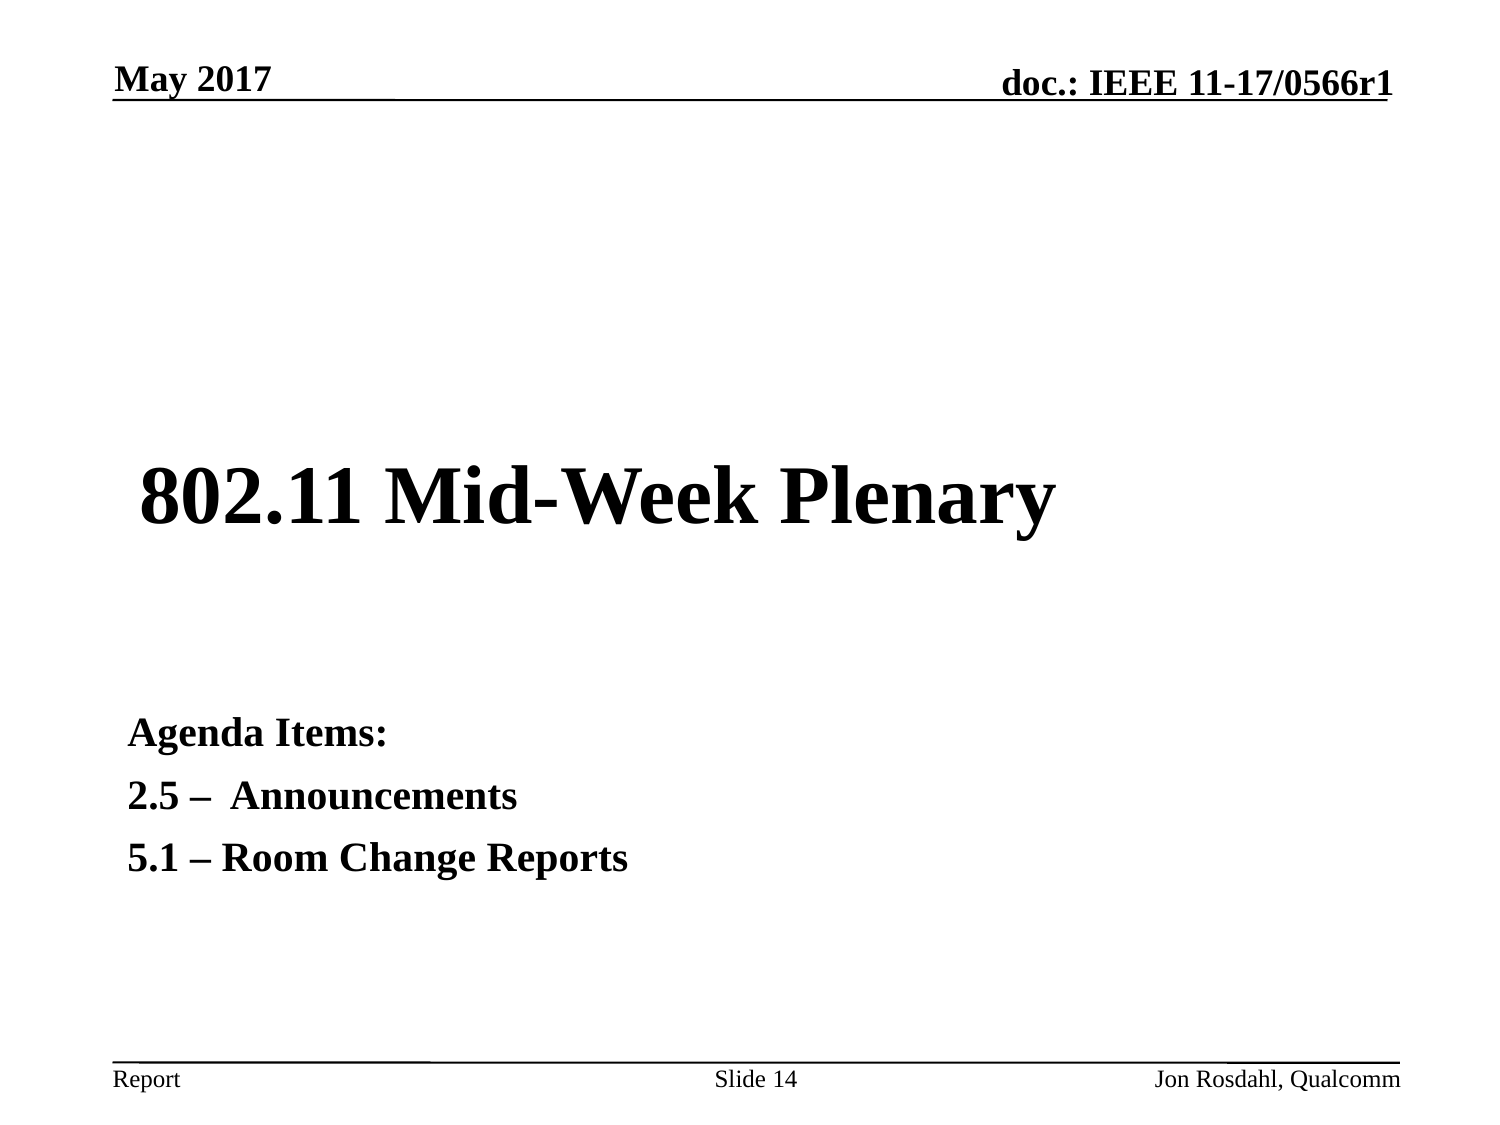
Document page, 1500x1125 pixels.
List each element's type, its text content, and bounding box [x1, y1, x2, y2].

list Agenda Items: 2.5 – Announcements 5.1 – Room Change Reports [111, 703, 1388, 951]
slide_number Slide 14 [712, 1061, 800, 1123]
title 802.11 Mid-Week Plenary [123, 432, 1400, 657]
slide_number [114, 54, 423, 100]
footer Jon Rosdahl, Qualcomm [878, 1061, 1402, 1093]
